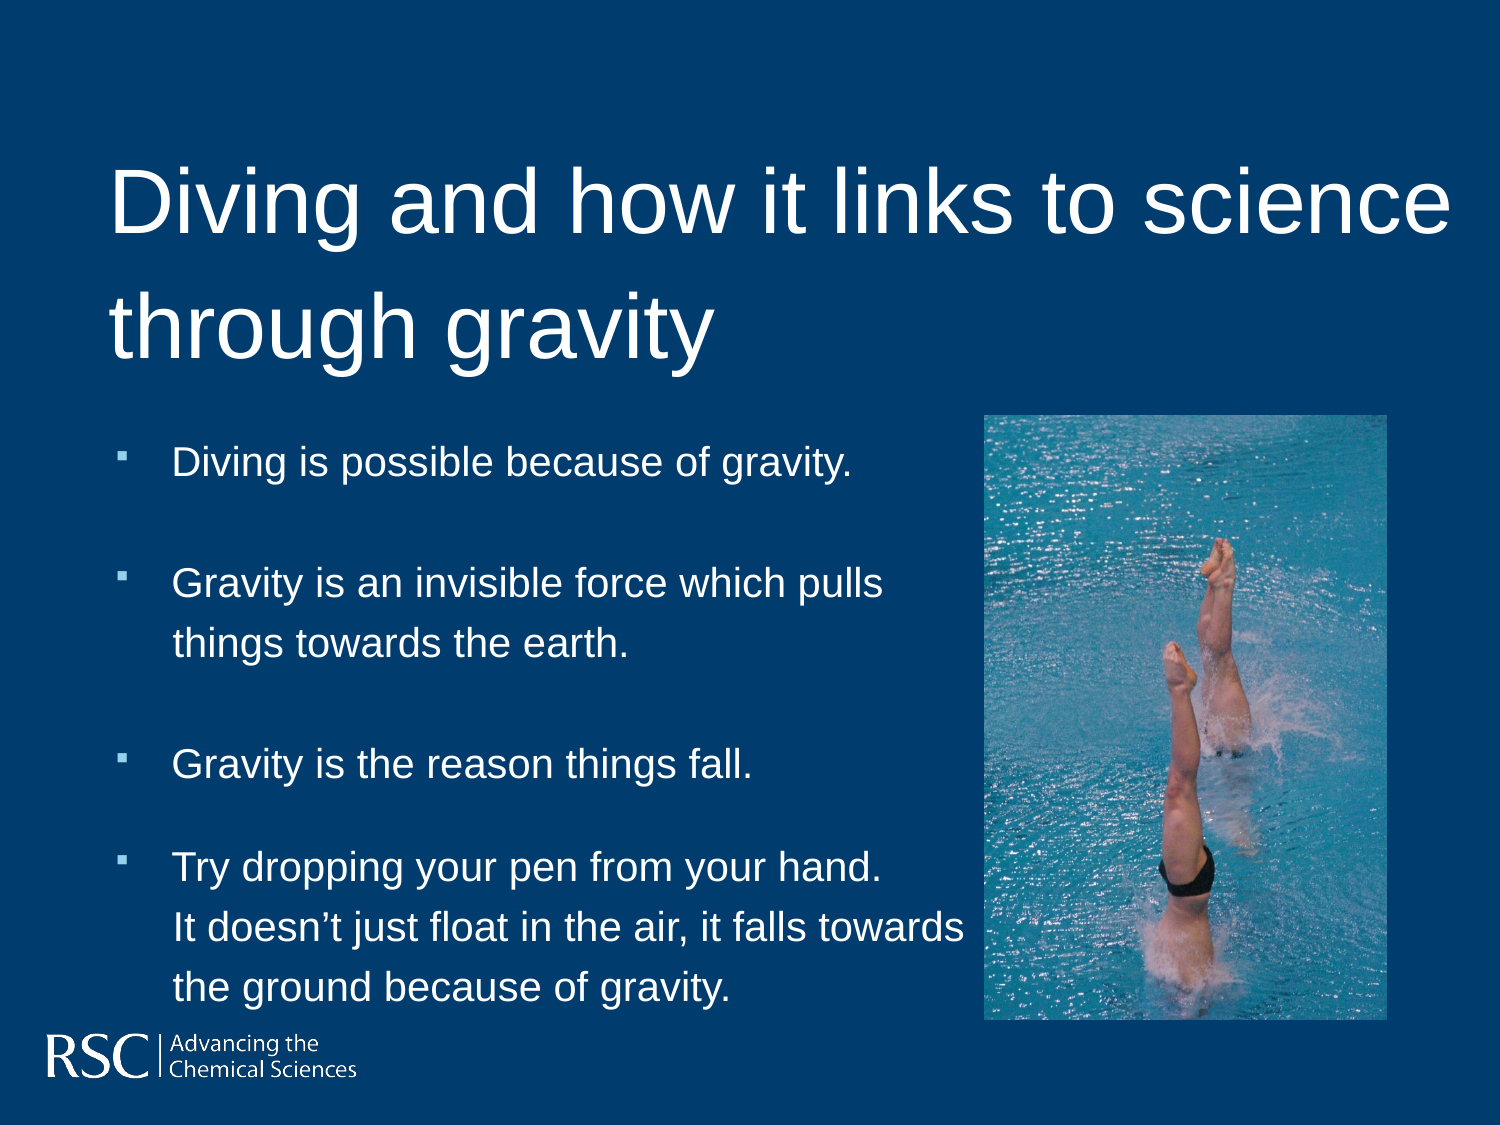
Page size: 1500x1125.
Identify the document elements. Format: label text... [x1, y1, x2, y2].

picture [984, 415, 1388, 1020]
text_box Diving and how it links to science through gravity [93, 134, 1500, 384]
text_box Diving is possible because of gravity. Gravity is an invisible force which pulls things towards the earth. Gravity is the reason things fall. Try dropping your pen from your hand. It doesn’t just float in the air, it falls towards the ground because of gravity. [100, 391, 1451, 1090]
picture [984, 994, 998, 1003]
picture [42, 1028, 100, 1082]
